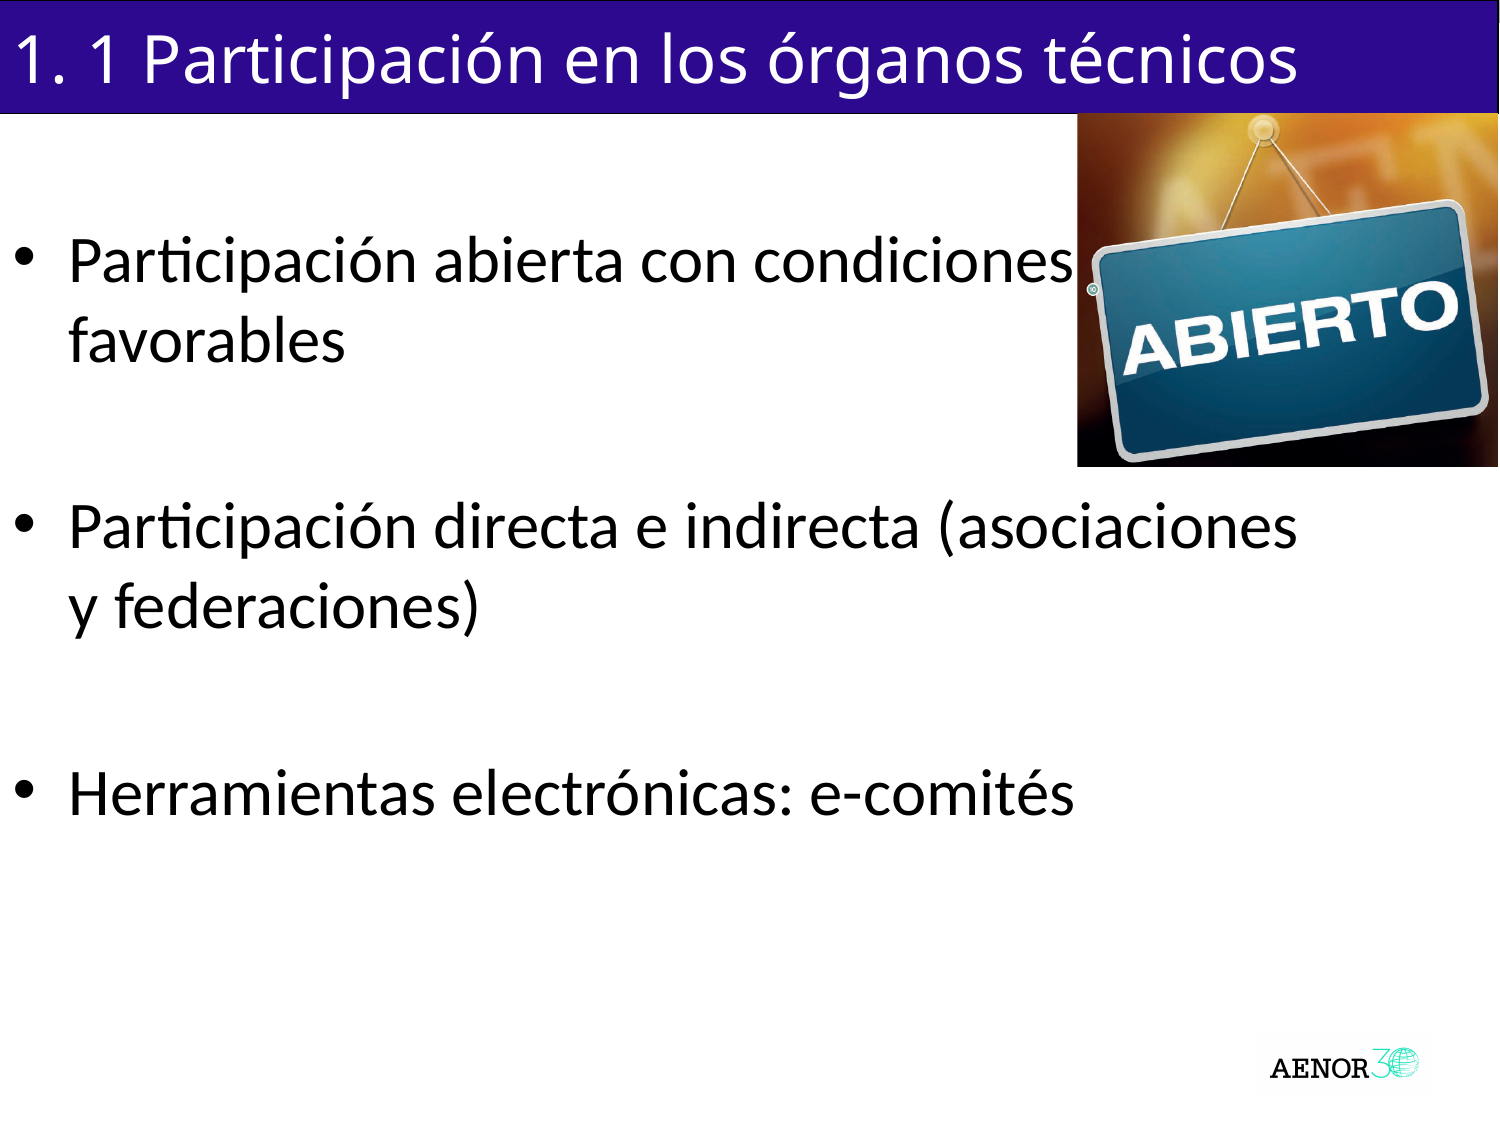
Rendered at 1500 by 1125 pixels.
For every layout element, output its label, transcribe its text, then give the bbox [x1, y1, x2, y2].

picture [1077, 113, 1499, 468]
list Participación abierta con condiciones favorables Participación directa e indirecta (asociaciones y federaciones) Herramientas electrónicas: e-comités [0, 208, 1348, 951]
picture [1257, 1034, 1430, 1094]
text_box 1. 1 Participación en los órganos técnicos [0, 0, 1498, 114]
